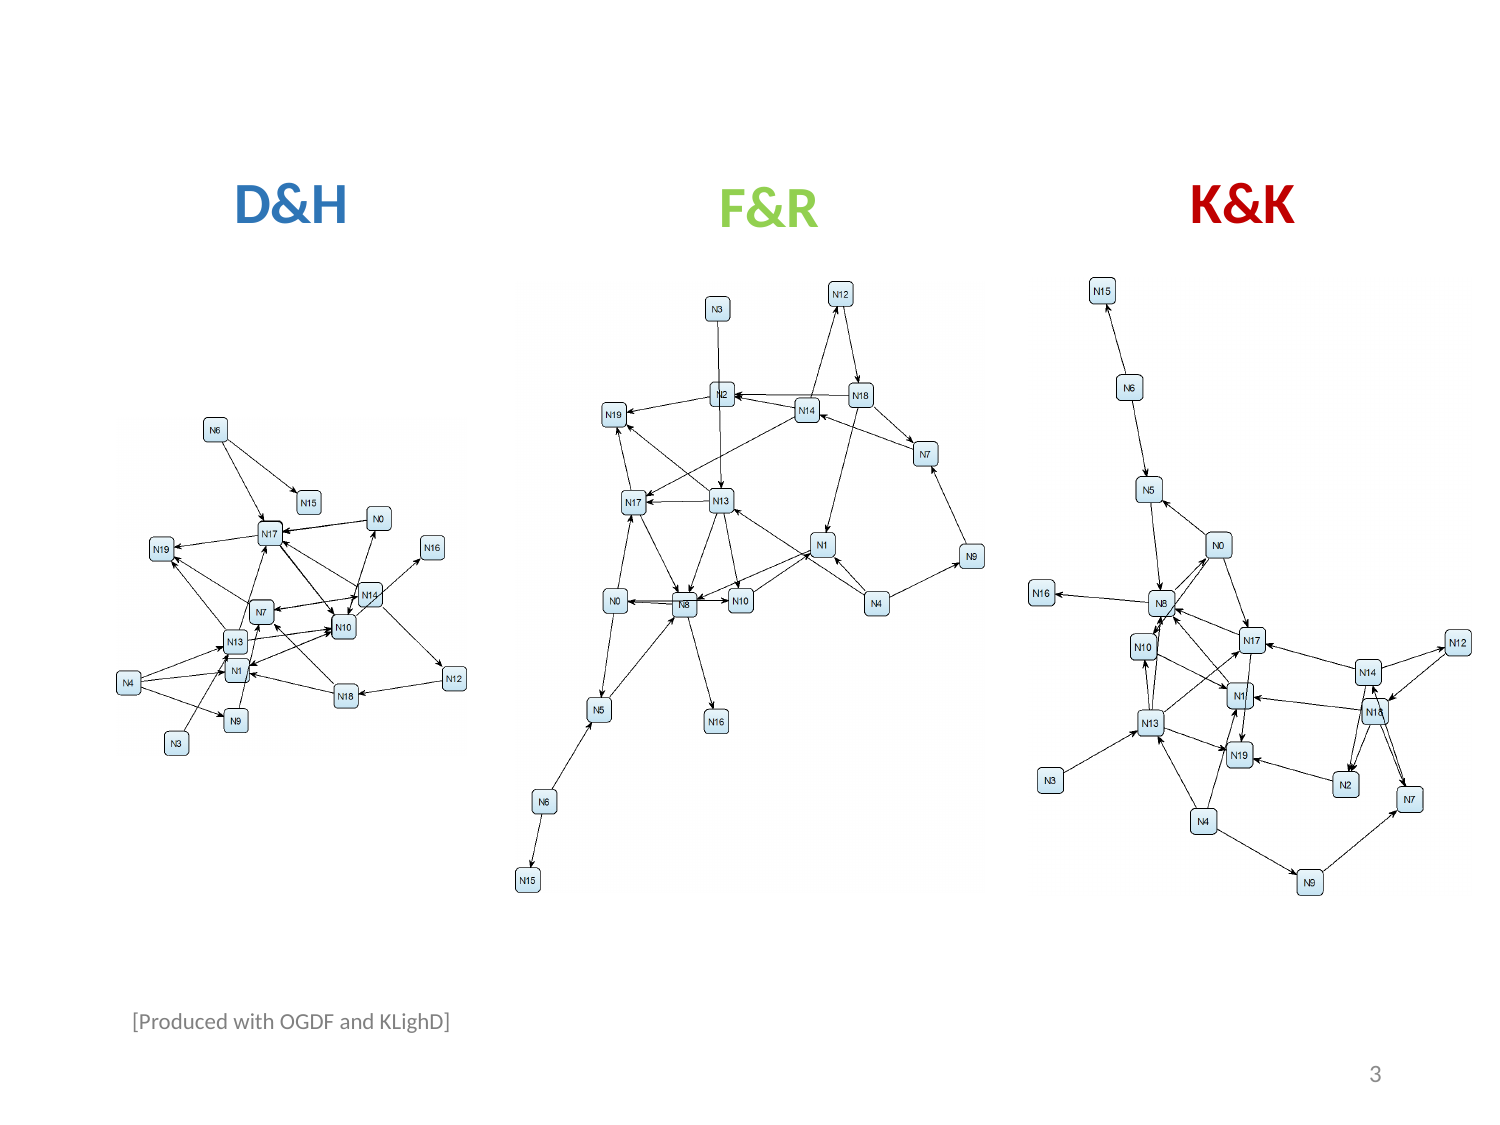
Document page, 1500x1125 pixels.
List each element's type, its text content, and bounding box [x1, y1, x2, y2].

text_box D&H [219, 158, 364, 243]
picture [515, 281, 985, 893]
slide_number 3 [1059, 1042, 1397, 1103]
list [116, 417, 467, 756]
text_box F&R [704, 161, 835, 247]
text_box [Produced with OGDF and KLighD] [117, 999, 467, 1042]
text_box K&K [1175, 158, 1310, 243]
picture [1028, 277, 1472, 897]
